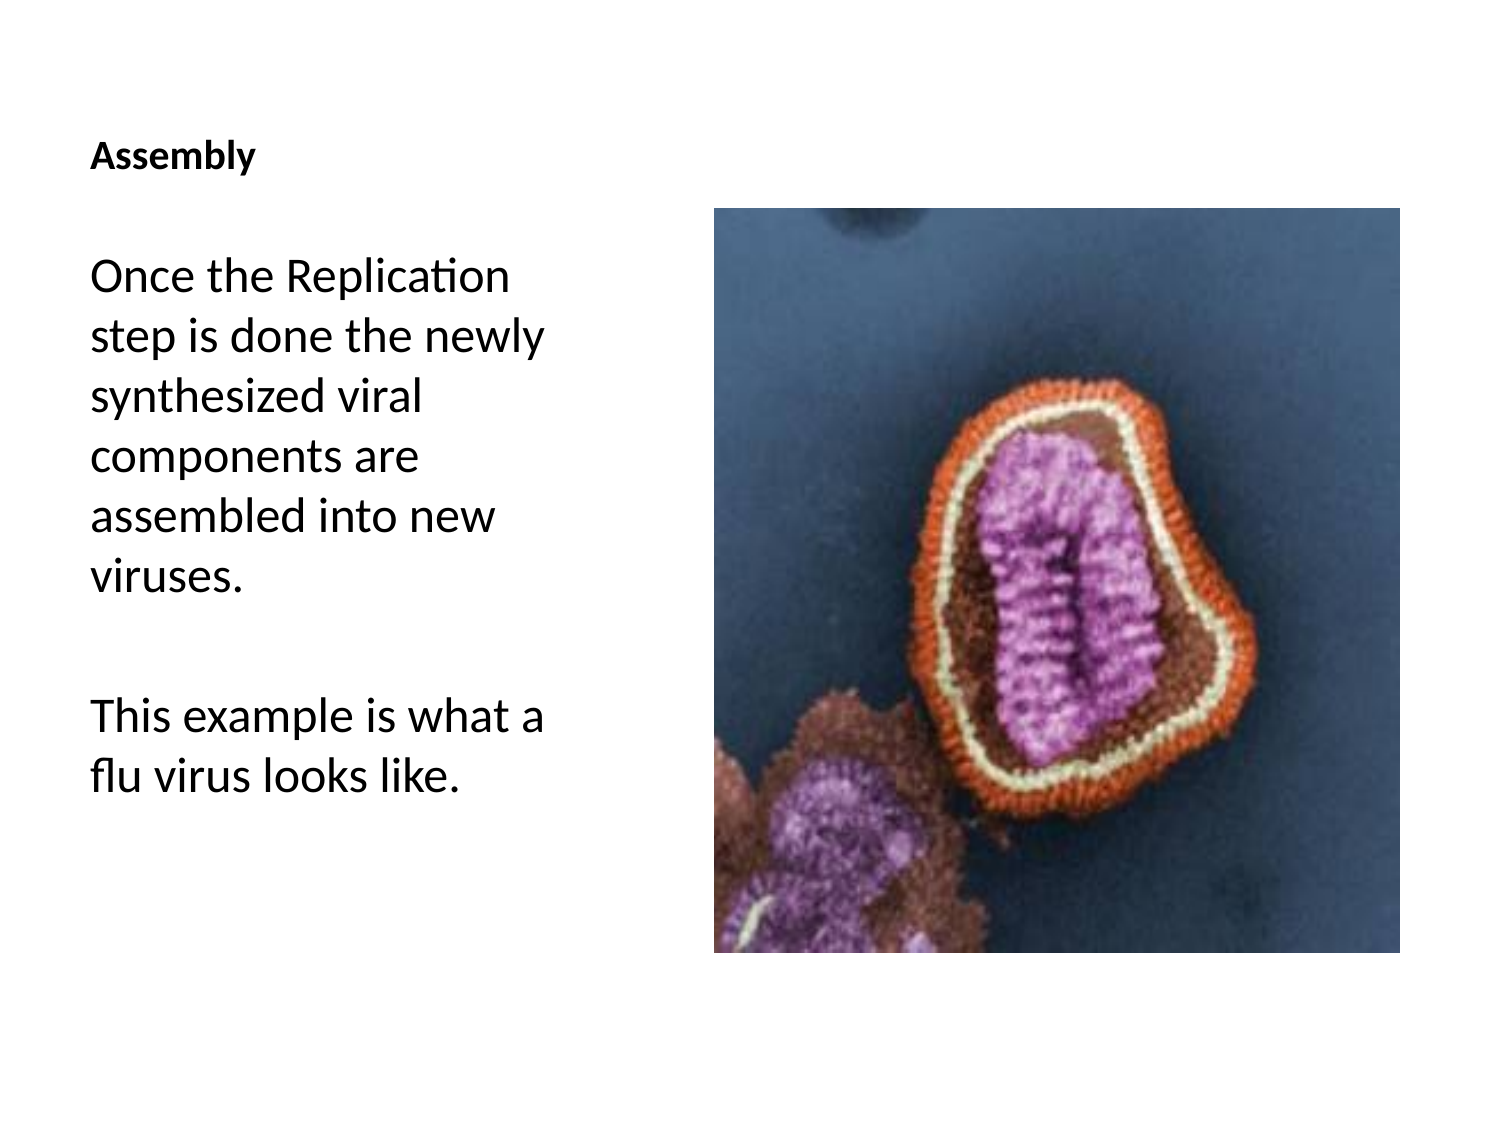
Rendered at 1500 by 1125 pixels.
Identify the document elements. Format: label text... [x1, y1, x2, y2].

list Once the Replication step is done the newly synthesized viral components are assembled into new viruses. This example is what a flu virus looks like. [75, 235, 569, 1005]
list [714, 207, 1400, 953]
title Assembly [75, 44, 569, 235]
